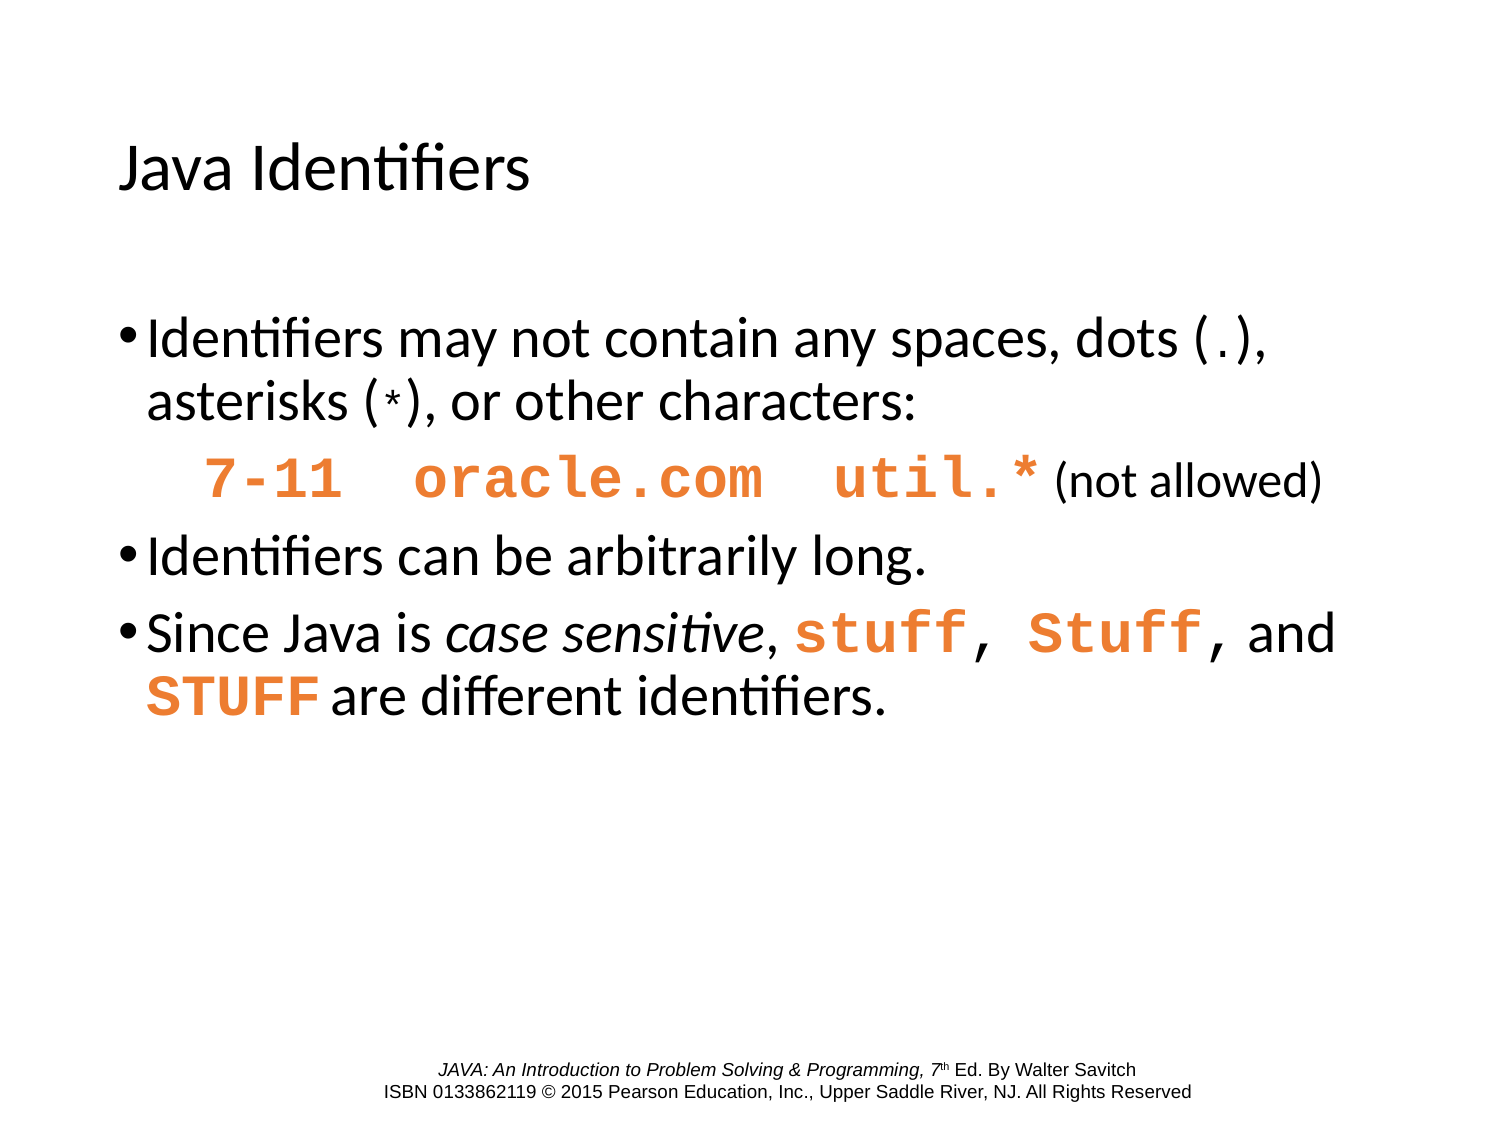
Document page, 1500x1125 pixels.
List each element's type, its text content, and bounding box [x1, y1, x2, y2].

list Identifiers may not contain any spaces, dots (.), asterisks (*), or other characters: 7-11 oracle.com util.* (not allowed) Identifiers can be arbitrarily long. Since Java is case sensitive, stuff, Stuff, and STUFF are different identifiers. [103, 299, 1397, 1014]
title Java Identifiers [103, 59, 1397, 278]
